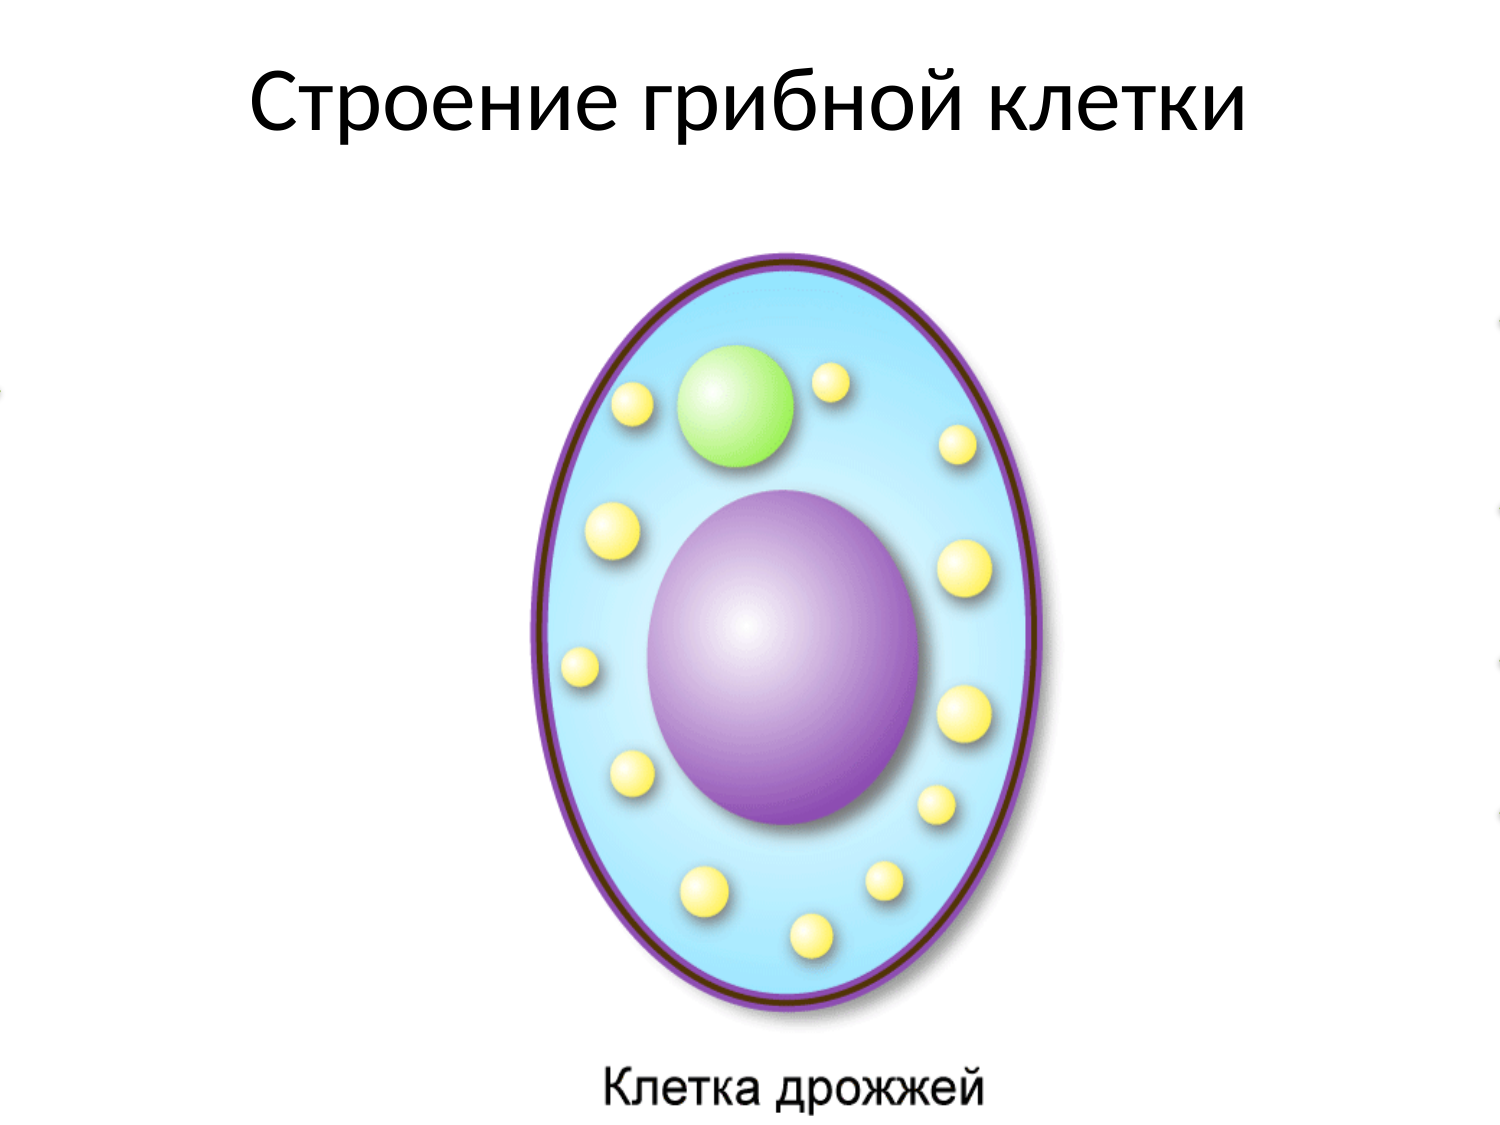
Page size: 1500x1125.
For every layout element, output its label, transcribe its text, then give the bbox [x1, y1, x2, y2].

title Строение грибной клетки [75, 0, 1425, 188]
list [501, 222, 1079, 1125]
